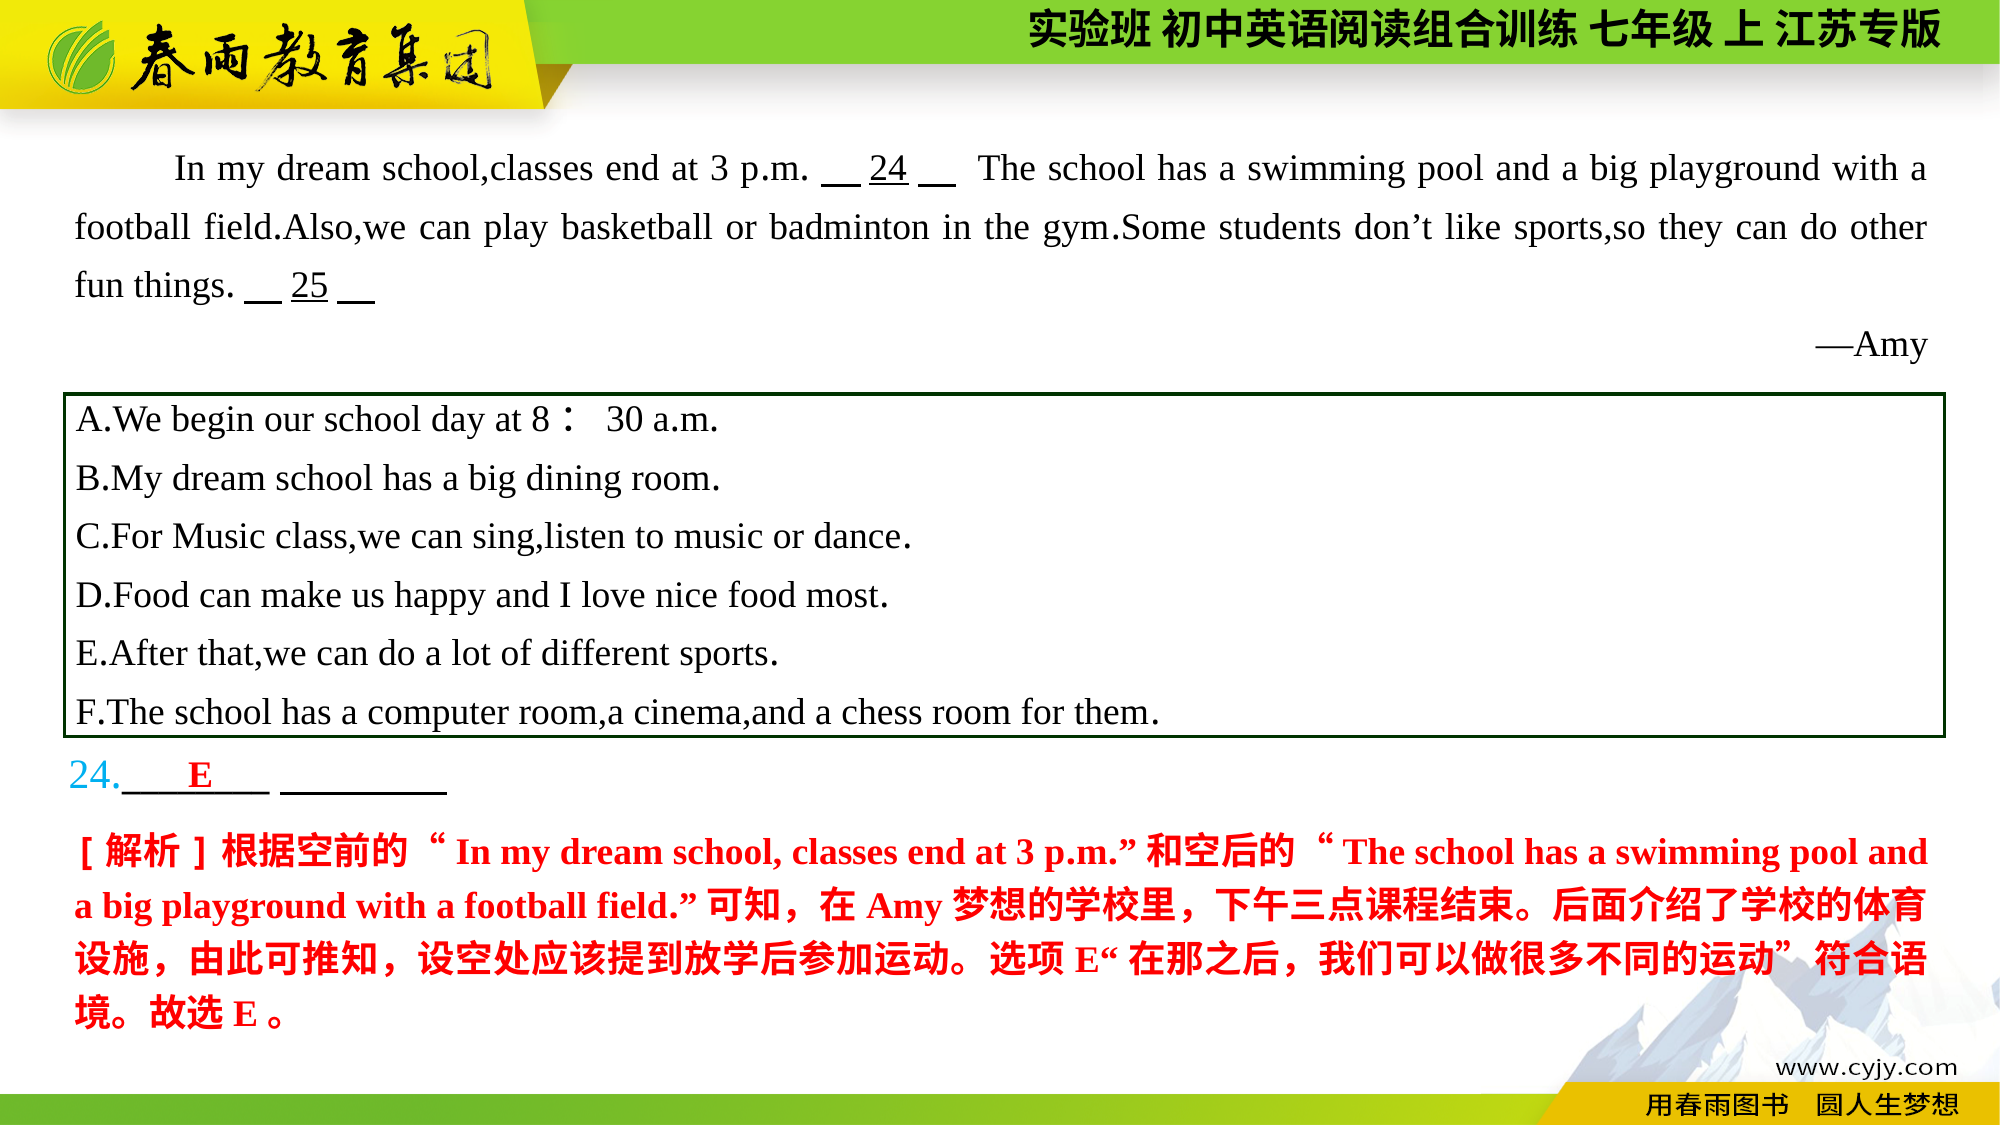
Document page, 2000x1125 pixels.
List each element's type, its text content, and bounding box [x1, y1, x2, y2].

text_box E [173, 743, 229, 803]
text_box A.We begin our school day at 8：30 a.m. B.My dream school has a big dining room. C.For Music class,we can sing,listen to music or dance. D.Food can make us happy and I love nice food most. E.After that,we can do a lot of different sports. F.The school has a computer room,a cinema,and a chess room for them. [60, 373, 1945, 740]
text_box [解析]根据空前的“In my dream school, classes end at 3 p.m.”和空后的“The school has a swimming pool and a big playground with a football field.”可知，在Amy梦想的学校里，下午三点课程结束。后面介绍了学校的体育设施，由此可推知，设空处应该提到放学后参加运动。选项E“在那之后，我们可以做很多不同的运动”符合语境。故选E。 [59, 810, 1944, 1042]
list In my dream school,classes end at 3 p.m. 24 The school has a swimming pool and a big playground with a football field.Also,we can play basketball or badminton in the gym.Some students don’t like sports,so they can do other fun things. 25 —Amy [59, 122, 1944, 368]
text_box 24.________ [53, 739, 1054, 805]
picture [0, 0, 2000, 1125]
text_box [64, 394, 1945, 737]
